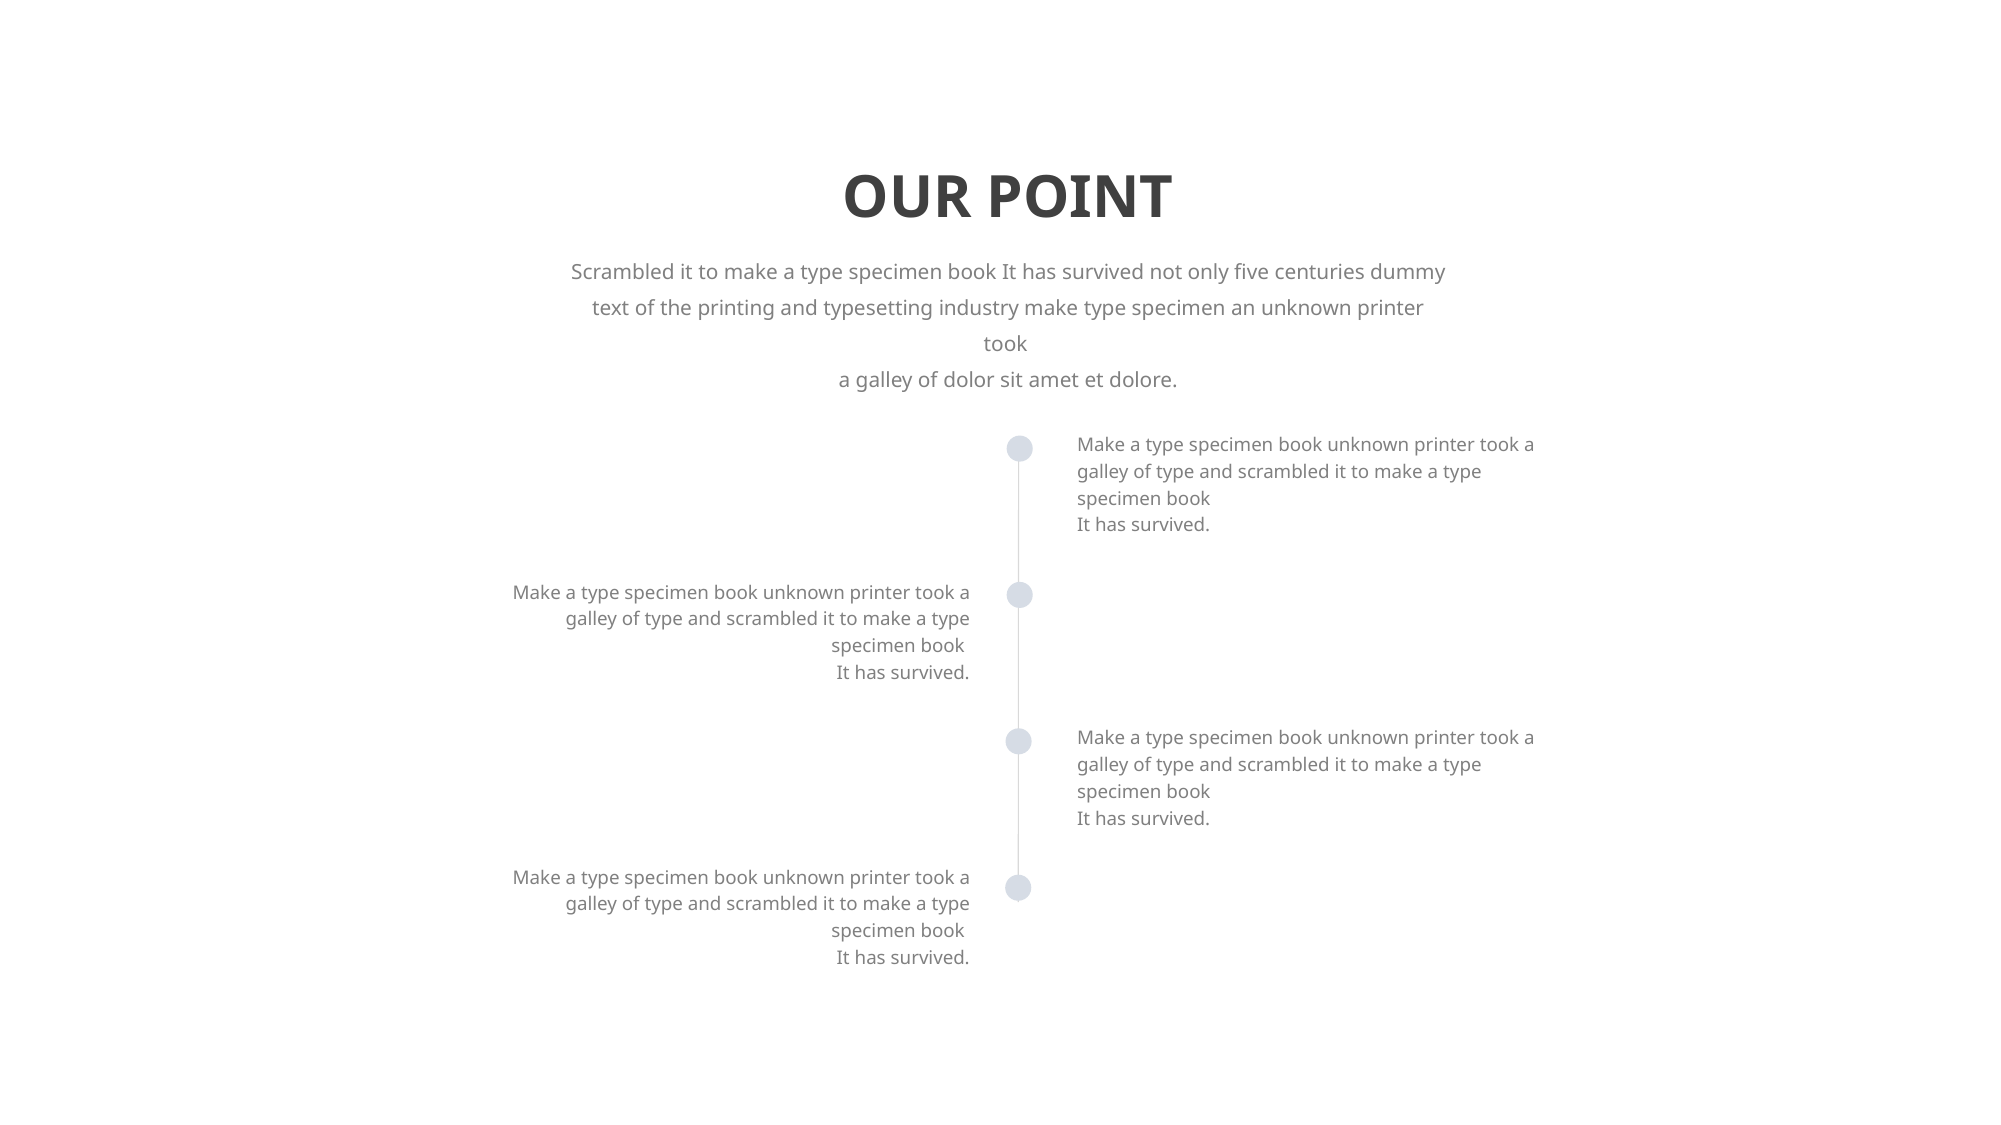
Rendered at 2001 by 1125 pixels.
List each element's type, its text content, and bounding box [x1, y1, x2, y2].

text_box Make a type specimen book unknown printer took a galley of type and scrambled it to make a type specimen book It has survived. [1062, 394, 1581, 570]
text_box Scrambled it to make a type specimen book It has survived not only five centuries dummy text of the printing and typesetting industry make type specimen an unknown printer took a galley of dolor sit amet et dolore. [555, 240, 1461, 400]
text_box Make a type specimen book unknown printer took a galley of type and scrambled it to make a type specimen book It has survived. [1062, 688, 1581, 863]
text_box OUR POINT [815, 151, 1202, 237]
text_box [1005, 435, 1033, 903]
text_box Make a type specimen book unknown printer took a galley of type and scrambled it to make a type specimen book It has survived. [466, 827, 985, 1002]
text_box Make a type specimen book unknown printer took a galley of type and scrambled it to make a type specimen book It has survived. [466, 542, 985, 717]
